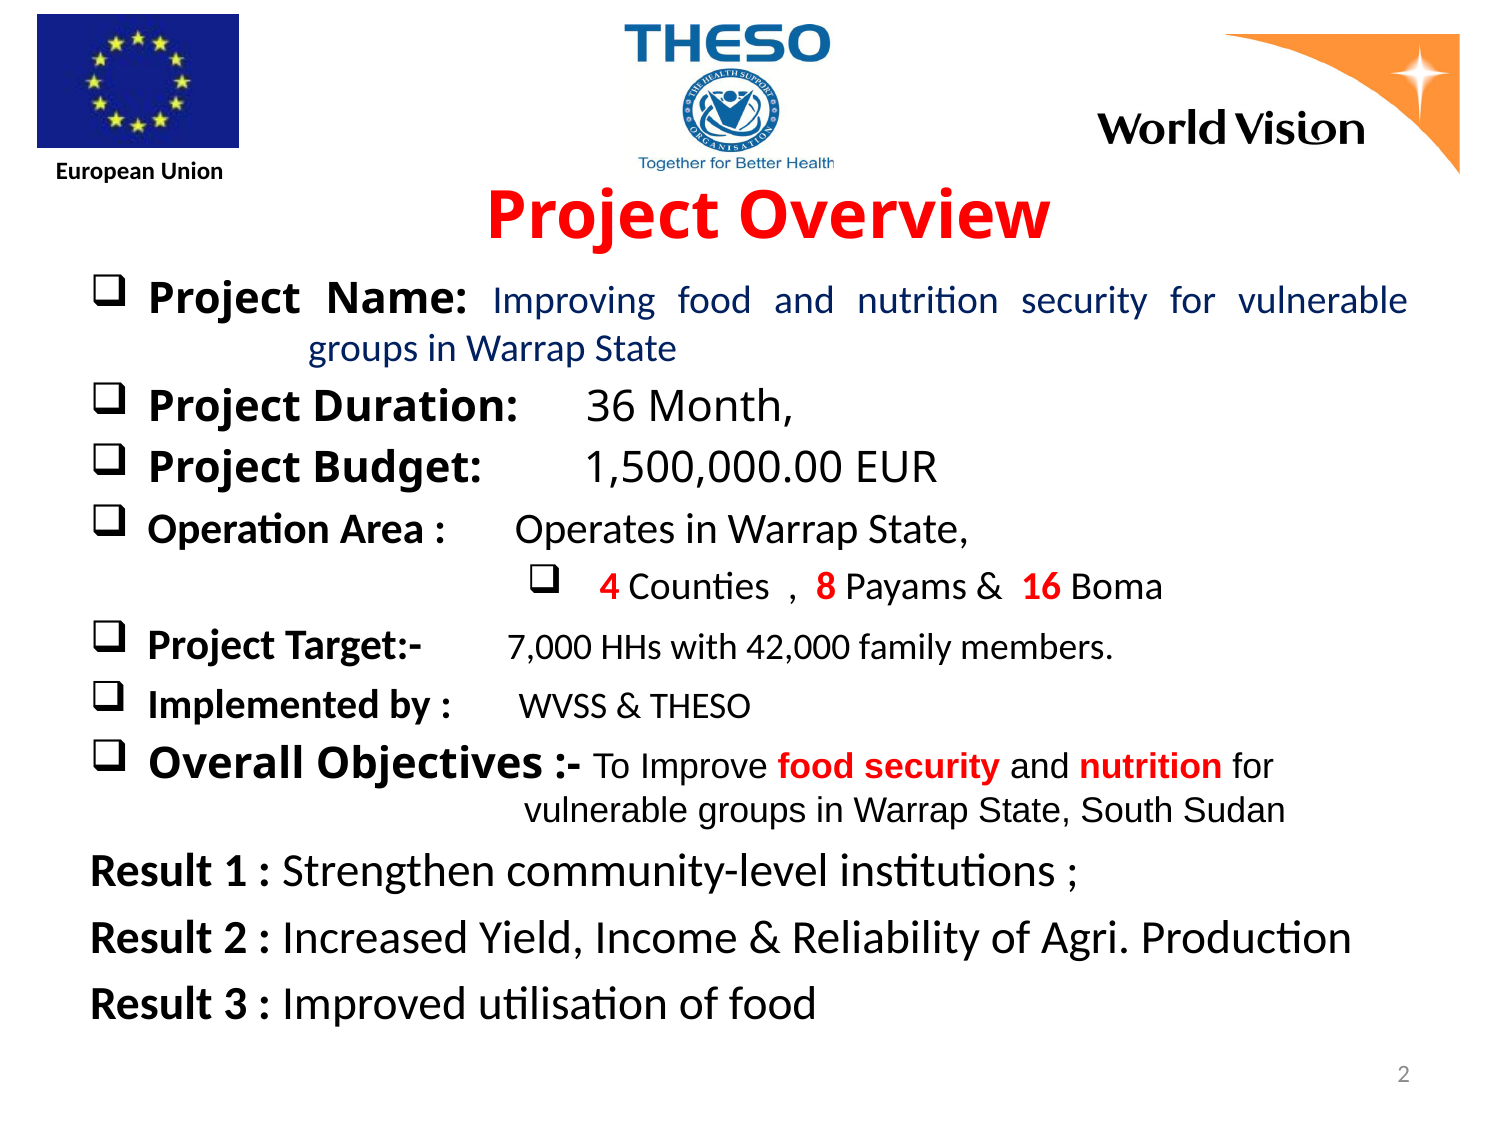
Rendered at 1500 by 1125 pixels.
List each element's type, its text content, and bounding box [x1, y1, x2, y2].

text_box European Union [41, 151, 242, 193]
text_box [1053, 34, 1460, 203]
slide_number 2 [1074, 1042, 1425, 1103]
picture [624, 24, 834, 171]
title Project Overview [275, 161, 1263, 262]
list Project Name: Improving food and nutrition security for vulnerable groups in Warrap State Project Duration: 36 Month, Project Budget: 1,500,000.00 EUR Operation Area : Operates in Warrap State, 4 Counties , 8 Payams & 16 Boma Project Target:- 7,000 HHs with 42,000 family members. Implemented by : WVSS & THESO Overall Objectives :- To Improve food security and nutrition for vulnerable groups in Warrap State, South Sudan Result 1 : Strengthen community-level institutions ; Result 2 : Increased Yield, Income & Reliability of Agri. Production Result 3 : Improved utilisation of food [75, 262, 1425, 1050]
picture [37, 14, 240, 148]
